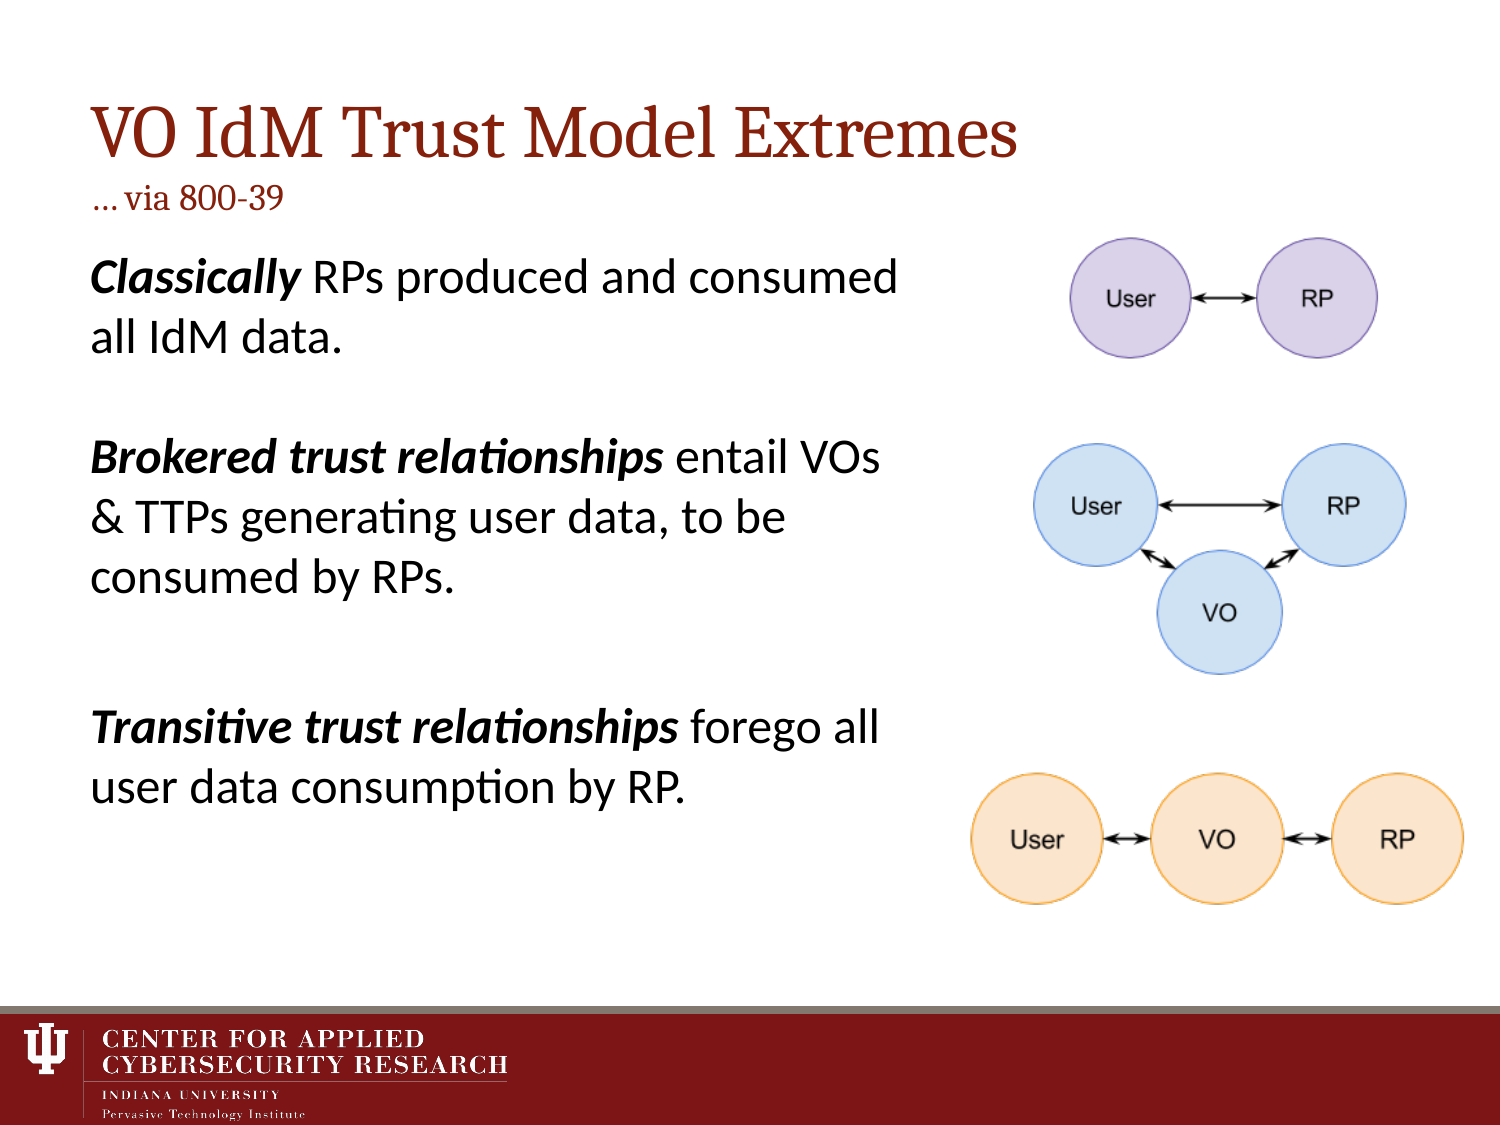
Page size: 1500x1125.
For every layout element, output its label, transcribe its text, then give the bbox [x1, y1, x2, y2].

picture [24, 1023, 507, 1121]
picture [971, 416, 1456, 698]
picture [1009, 211, 1425, 390]
list Classically RPs produced and consumed all IdM data. Brokered trust relationships entail VOs & TTPs generating user data, to be consumed by RPs. Transitive trust relationships forego all user data consumption by RP. [75, 228, 926, 1021]
picture [942, 744, 1471, 931]
title VO IdM Trust Model Extremes … via 800-39 [75, 45, 1425, 233]
